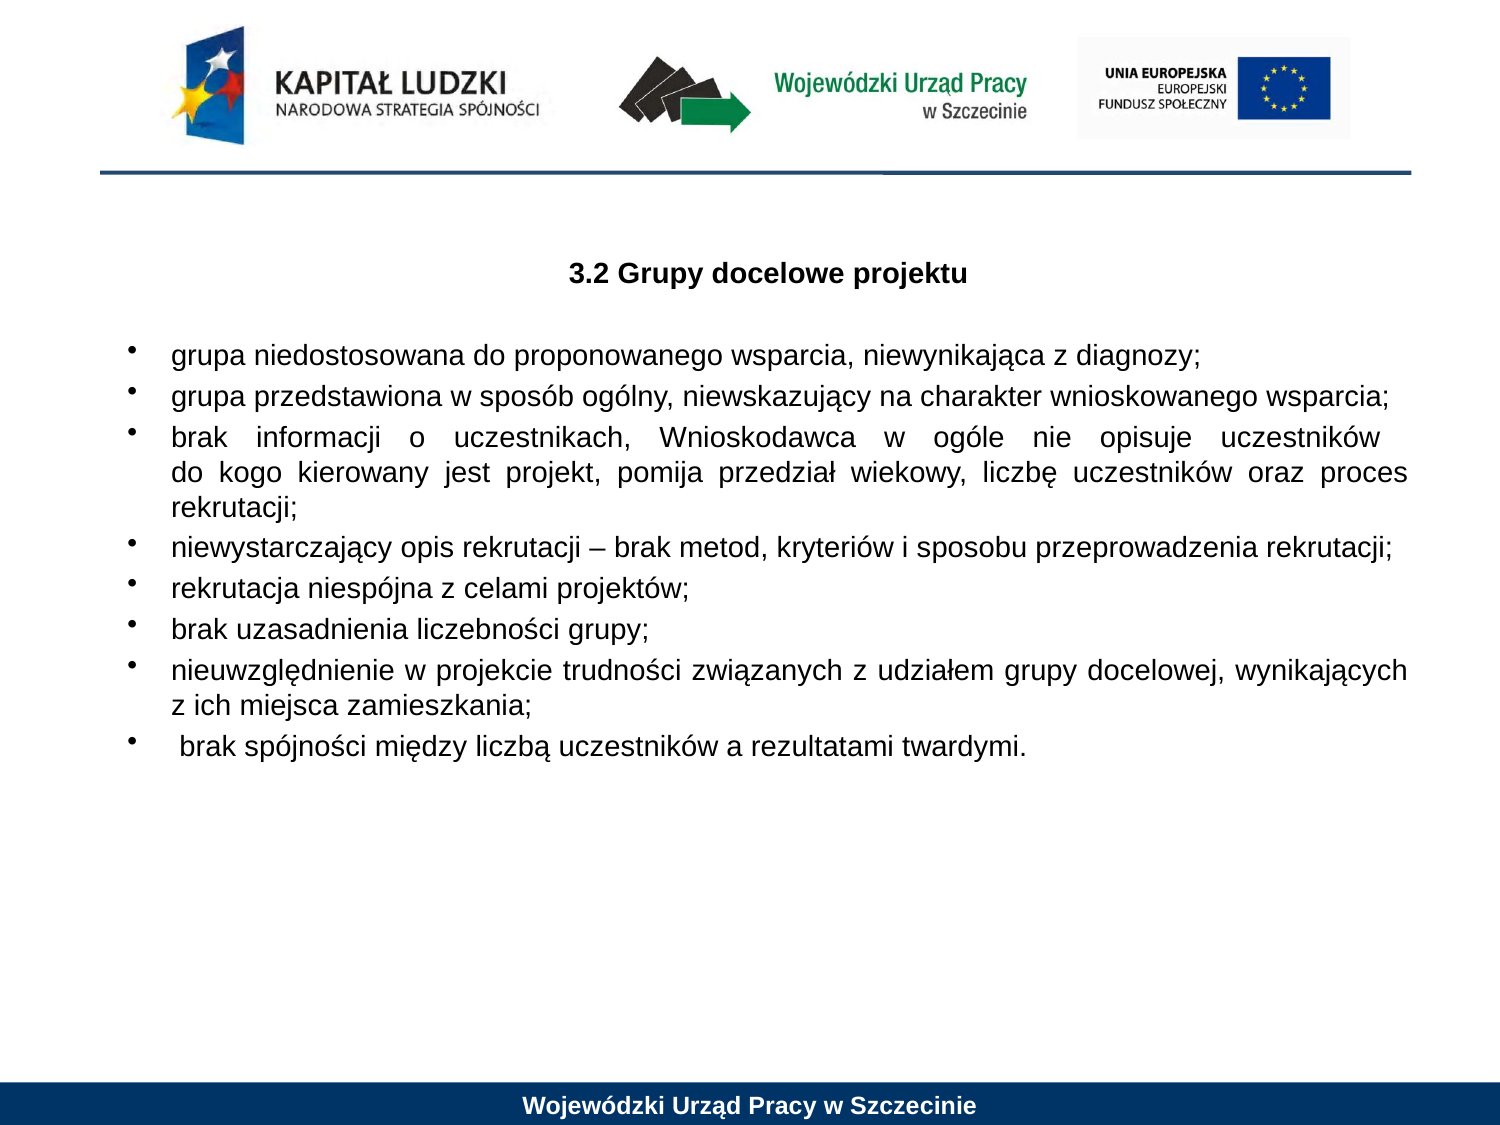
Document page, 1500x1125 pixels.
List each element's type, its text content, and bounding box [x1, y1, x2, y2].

picture [159, 24, 1353, 149]
list 3.2 Grupy docelowe projektu grupa niedostosowana do proponowanego wsparcia, niewynikająca z diagnozy; grupa przedstawiona w sposób ogólny, niewskazujący na charakter wnioskowanego wsparcia; brak informacji o uczestnikach, Wnioskodawca w ogóle nie opisuje uczestników do kogo kierowany jest projekt, pomija przedział wiekowy, liczbę uczestników oraz proces rekrutacji; niewystarczający opis rekrutacji – brak metod, kryteriów i sposobu przeprowadzenia rekrutacji; rekrutacja niespójna z celami projektów; brak uzasadnienia liczebności grupy; nieuwzględnienie w projekcie trudności związanych z udziałem grupy docelowej, wynikających z ich miejsca zamieszkania; brak spójności między liczbą uczestników a rezultatami twardymi. [111, 196, 1426, 1003]
